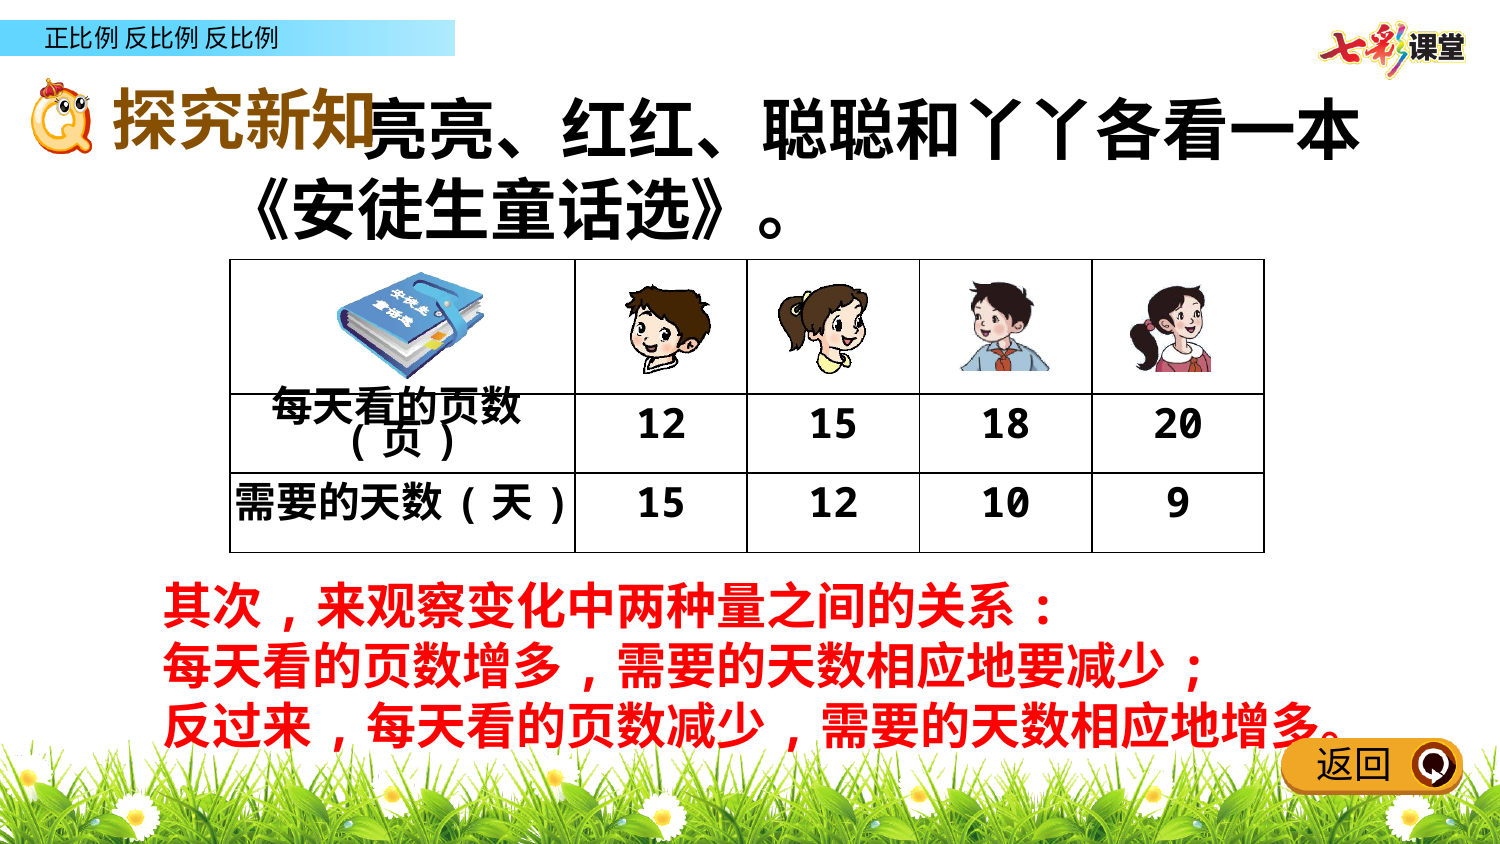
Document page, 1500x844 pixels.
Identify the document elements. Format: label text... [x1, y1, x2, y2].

table_cell 需要的天数(天) [231, 474, 574, 552]
table_header [748, 260, 919, 270]
table_cell 12 [576, 395, 746, 472]
table_header [748, 387, 919, 393]
table_cell 15 [748, 395, 919, 472]
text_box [336, 272, 1211, 379]
text_box 亮亮、红红、聪聪和丫丫各看一本 《安徒生童话选》。 [208, 80, 1379, 256]
picture [31, 78, 92, 154]
table_cell 12 [748, 474, 919, 552]
table_cell 15 [576, 474, 746, 552]
table_header [576, 387, 746, 393]
table_header [920, 387, 1091, 393]
text_box 探究新知 [100, 72, 404, 164]
table_header [231, 260, 574, 393]
picture [0, 740, 1500, 844]
table_header [920, 260, 1091, 270]
table_cell 20 [1093, 395, 1263, 472]
table_cell 每天看的页数(页) [231, 395, 574, 472]
table_cell 10 [920, 474, 1091, 552]
text_box 其次,来观察变化中两种量之间的关系: 每天看的页数增多,需要的天数相应地要减少; 反过来,每天看的页数减少,需要的天数相应地增多。 [147, 567, 1388, 763]
table_header [1093, 260, 1263, 393]
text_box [1281, 733, 1464, 795]
picture [1316, 20, 1468, 80]
table_cell 9 [1093, 474, 1263, 552]
table_cell 18 [920, 395, 1091, 472]
table_header [576, 260, 746, 270]
